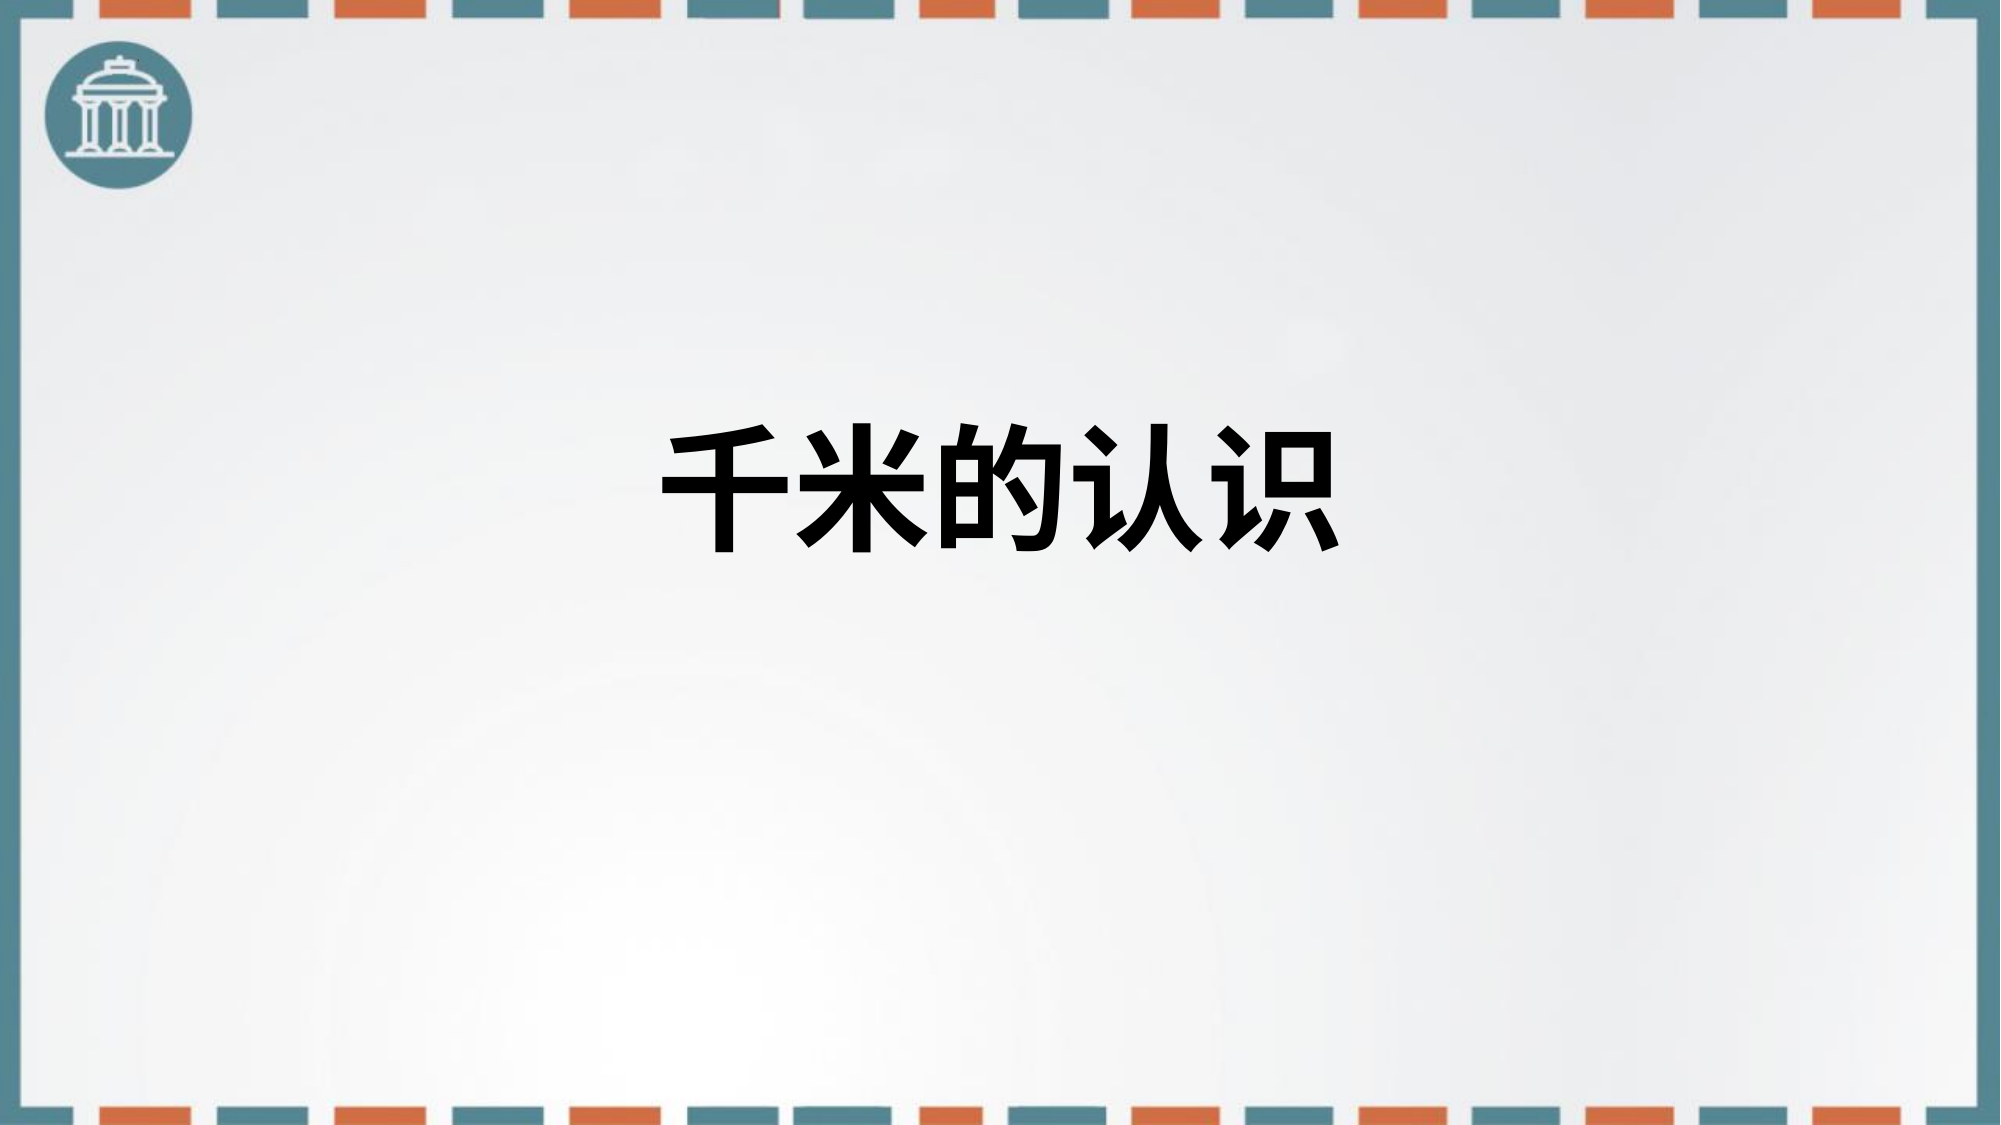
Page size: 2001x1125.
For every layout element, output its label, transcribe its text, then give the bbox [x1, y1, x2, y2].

picture [0, 0, 2000, 312]
picture [0, 482, 2000, 1125]
text_box 千米的认识 [0, 312, 2000, 482]
